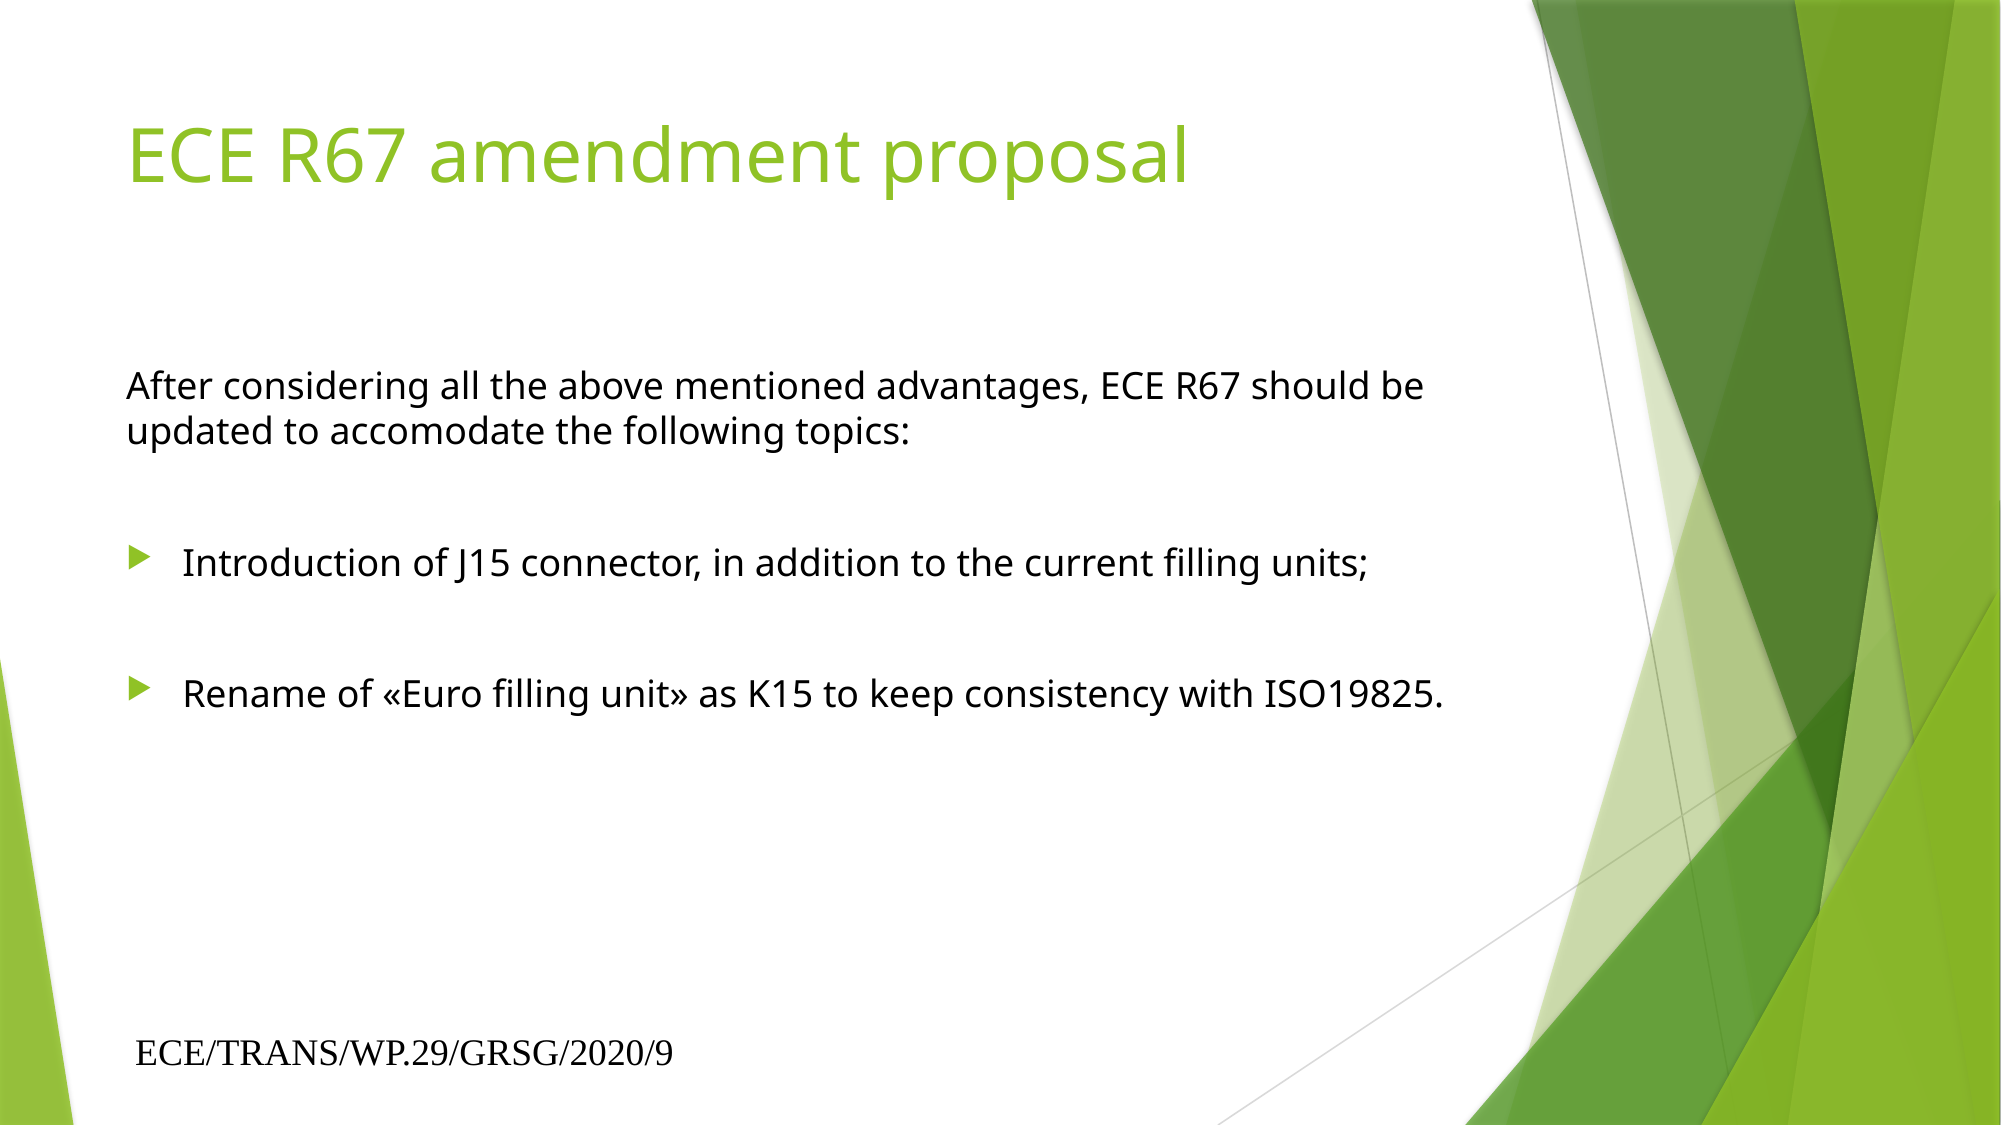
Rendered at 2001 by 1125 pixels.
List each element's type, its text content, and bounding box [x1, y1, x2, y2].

title ECE R67 amendment proposal [111, 99, 1522, 317]
text_box ECE/TRANS/WP.29/GRSG/2020/9 [111, 975, 1113, 1081]
list After considering all the above mentioned advantages, ECE R67 should be updated to accomodate the following topics: Introduction of J15 connector, in addition to the current filling units; Rename of «Euro filling unit» as K15 to keep consistency with ISO19825. [111, 354, 1522, 992]
